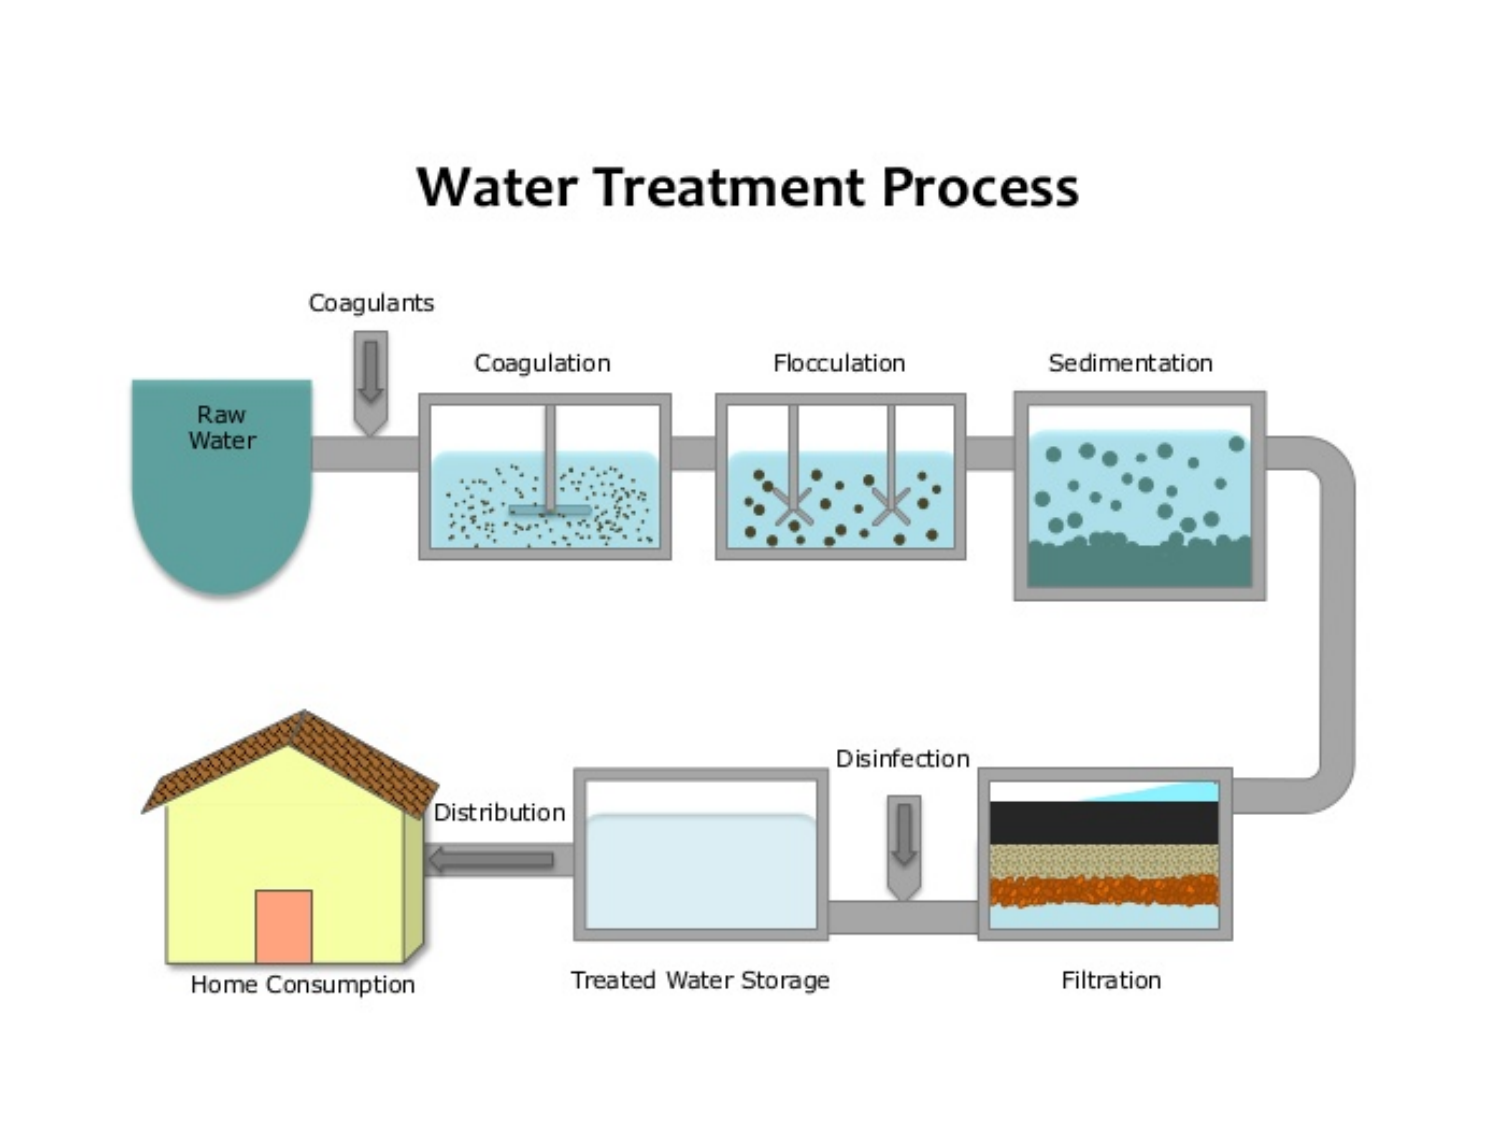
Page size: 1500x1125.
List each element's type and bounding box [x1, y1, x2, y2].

picture [64, 101, 1436, 1125]
